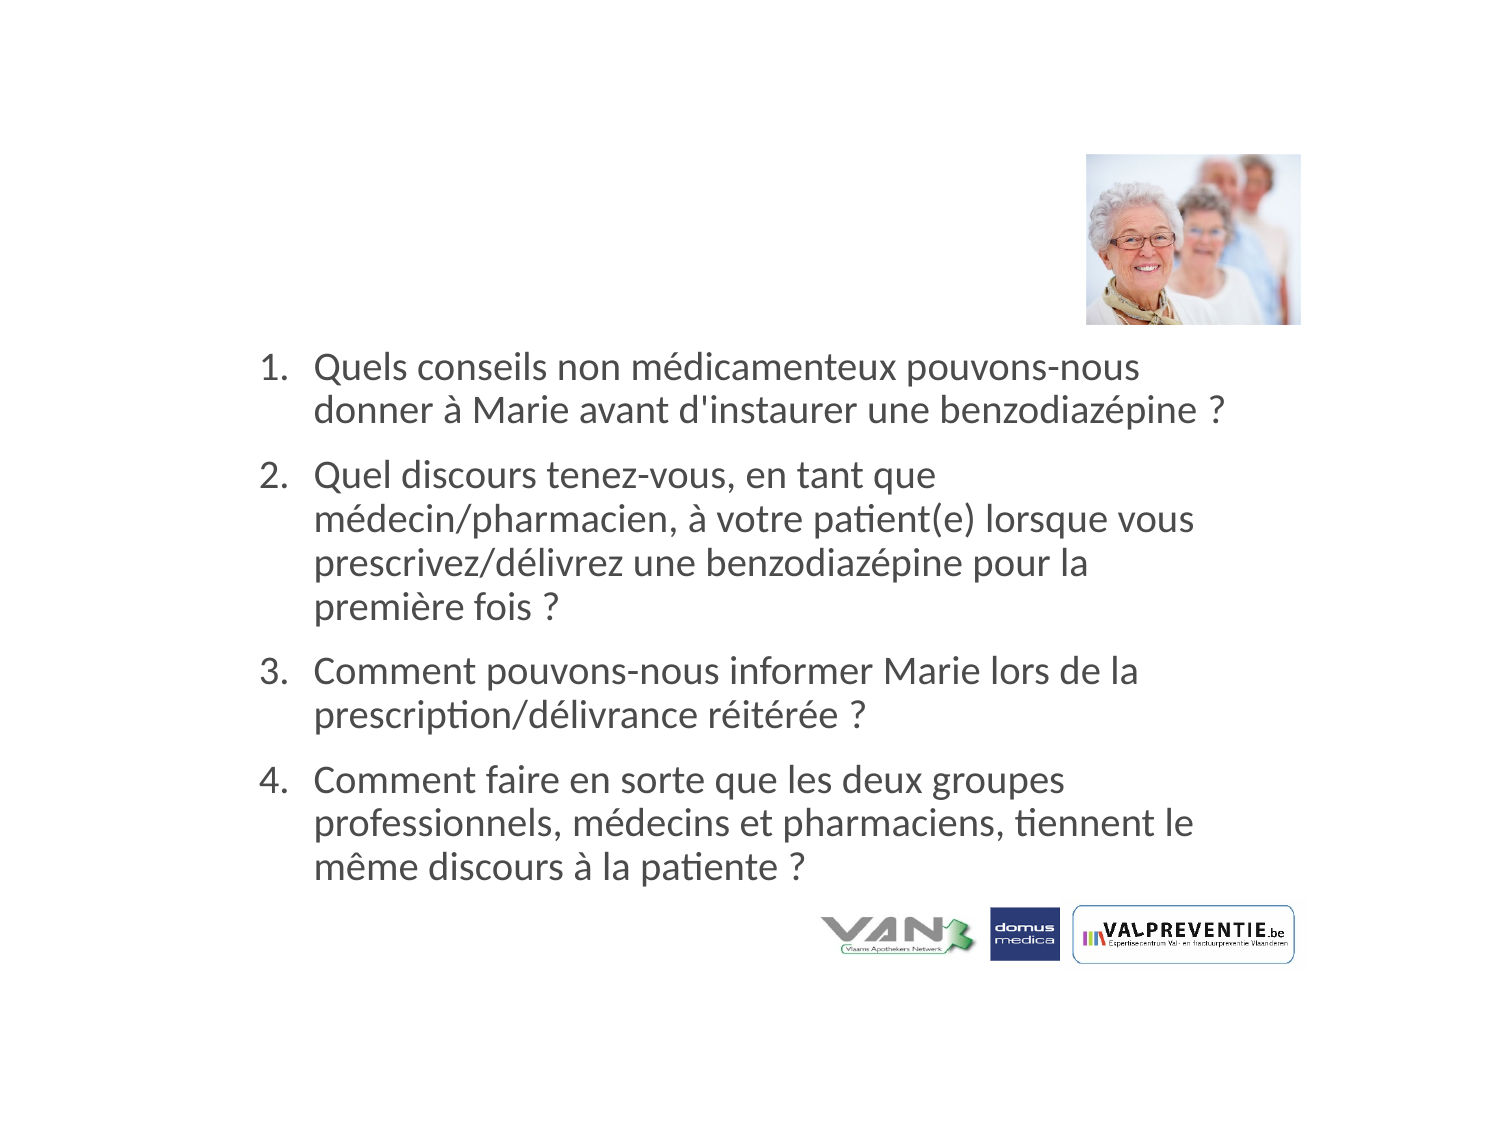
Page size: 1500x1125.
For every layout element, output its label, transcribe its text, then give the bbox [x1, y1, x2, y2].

list Quels conseils non médicamenteux pouvons-nous donner à Marie avant d'instaurer une benzodiazépine ? Quel discours tenez-vous, en tant que médecin/pharmacien, à votre patient(e) lorsque vous prescrivez/délivrez une benzodiazépine pour la première fois ? Comment pouvons-nous informer Marie lors de la prescription/délivrance réitérée ? Comment faire en sorte que les deux groupes professionnels, médecins et pharmaciens, tiennent le même discours à la patiente ? [243, 337, 1257, 908]
picture [1086, 154, 1301, 325]
picture [812, 898, 1307, 970]
